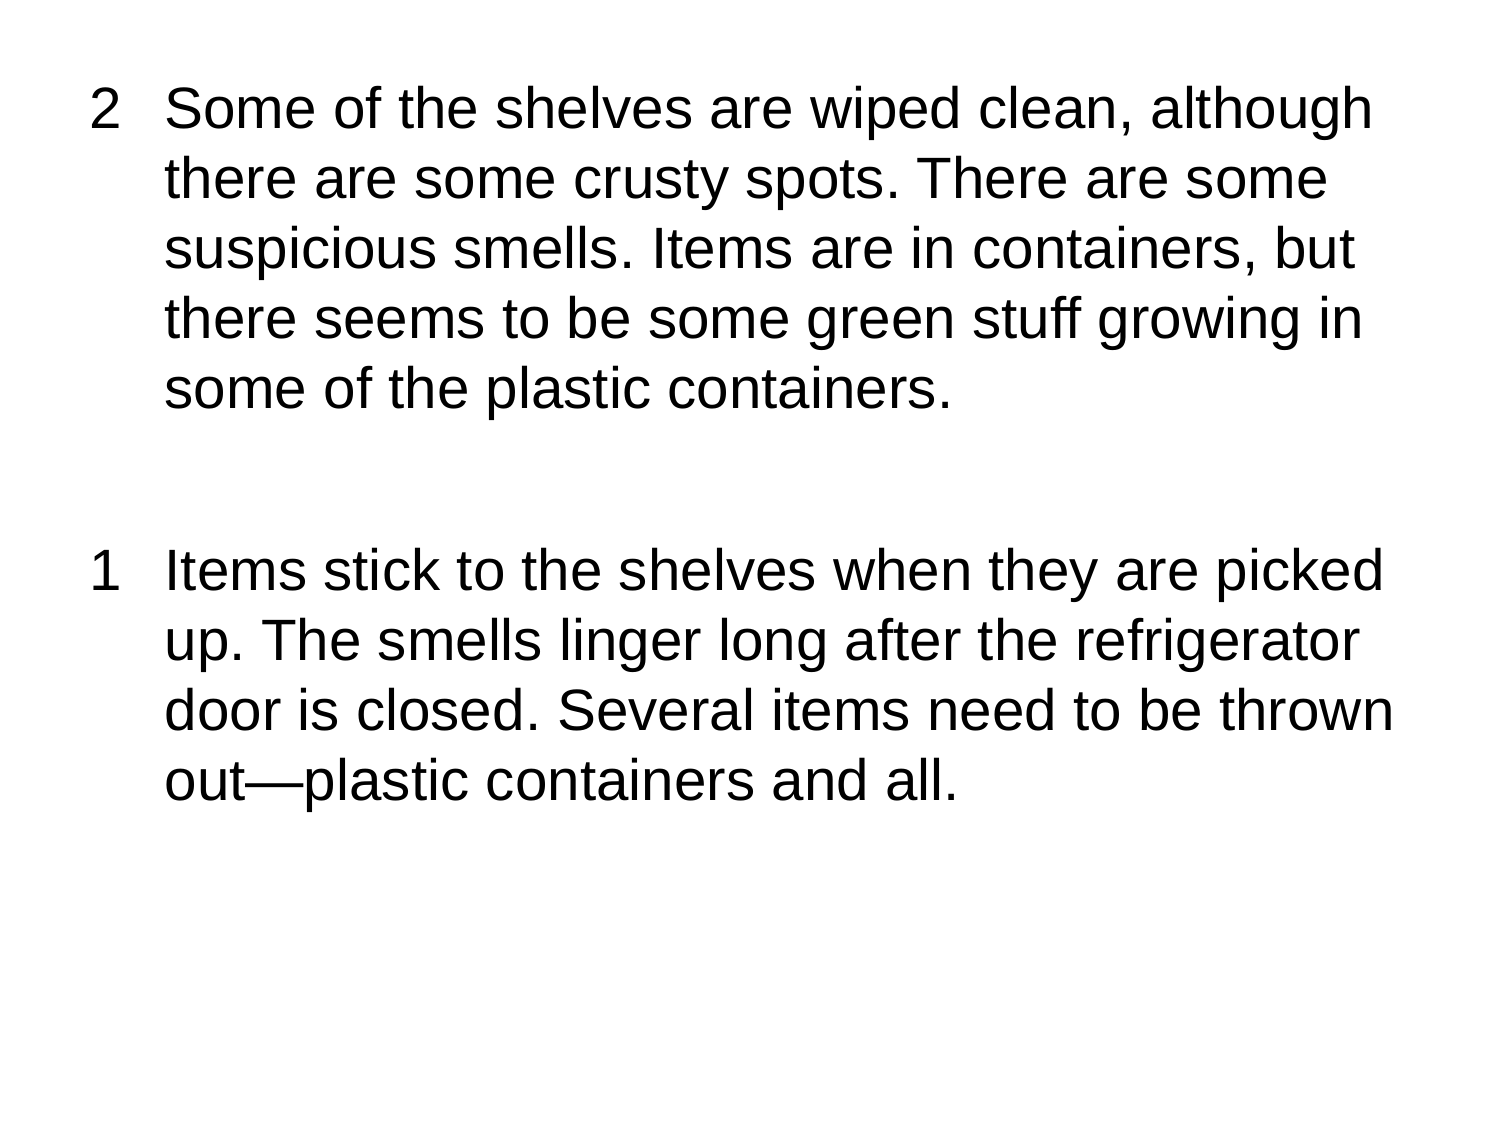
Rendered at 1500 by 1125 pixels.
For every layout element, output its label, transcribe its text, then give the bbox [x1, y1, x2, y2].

text_box 1 Items stick to the shelves when they are picked up. The smells linger long after the refrigerator door is closed. Several items need to be thrown out—plastic containers and all. [74, 524, 1438, 820]
text_box 2 Some of the shelves are wiped clean, although there are some crusty spots. There are some suspicious smells. Items are in containers, but there seems to be some green stuff growing in some of the plastic containers. [74, 62, 1425, 428]
